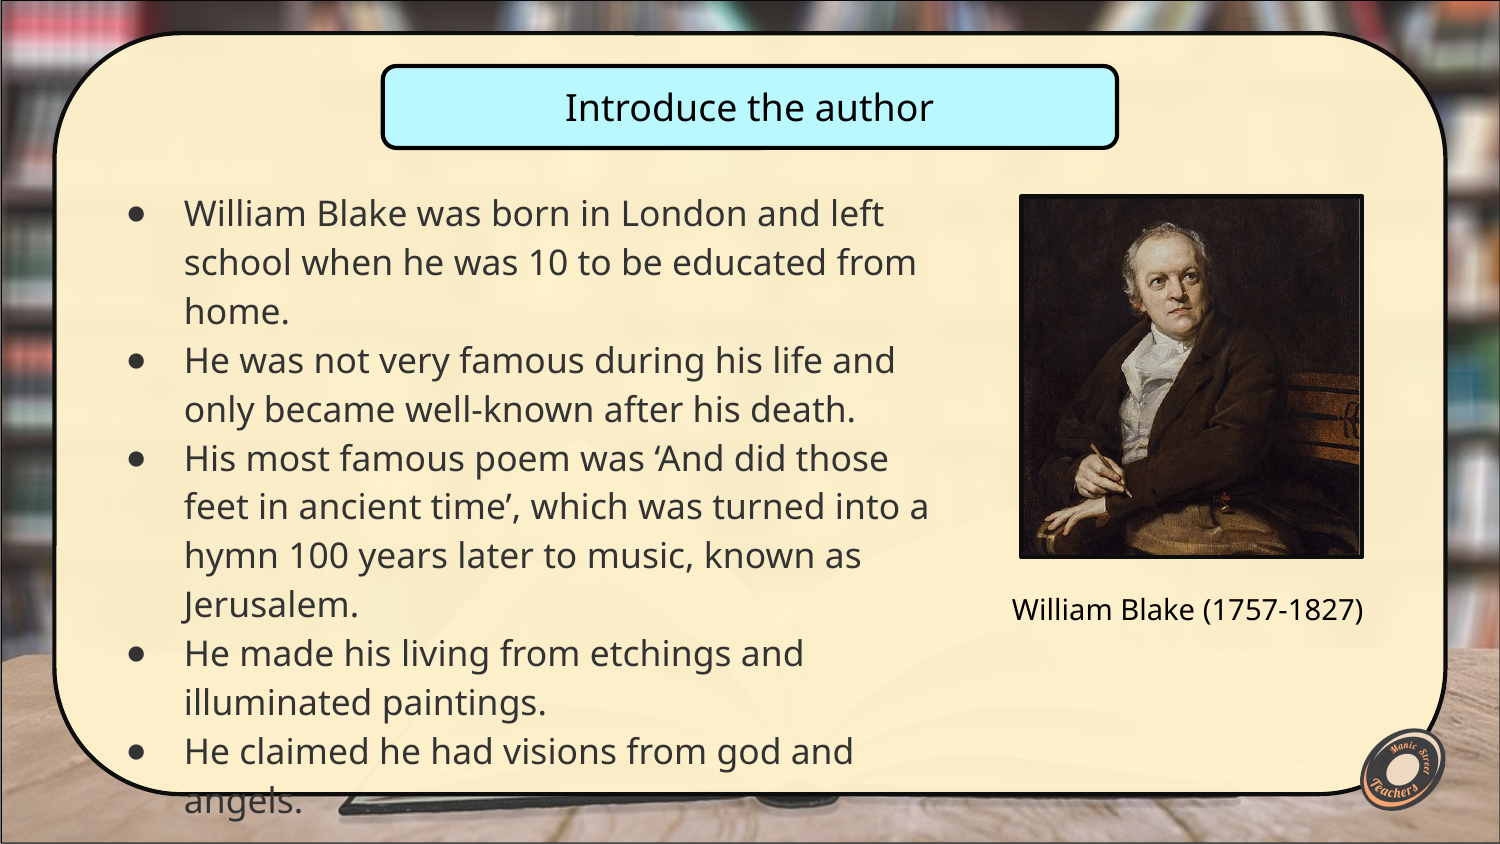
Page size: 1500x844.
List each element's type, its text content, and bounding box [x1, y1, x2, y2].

text_box William Blake (1757-1827) [956, 583, 1449, 634]
picture [0, 0, 1500, 844]
text_box [115, 634, 1448, 797]
list William Blake was born in London and left school when he was 10 to be educated from home. He was not very famous during his life and only became well-known after his death. His most famous poem was ‘And did those feet in ancient time’, which was turned into a hymn 100 years later to music, known as Jerusalem. He made his living from etchings and illuminated paintings. He claimed he had visions from god and angels. [93, 169, 956, 778]
text_box [52, 31, 1448, 762]
text_box Introduce the author [380, 63, 1120, 151]
